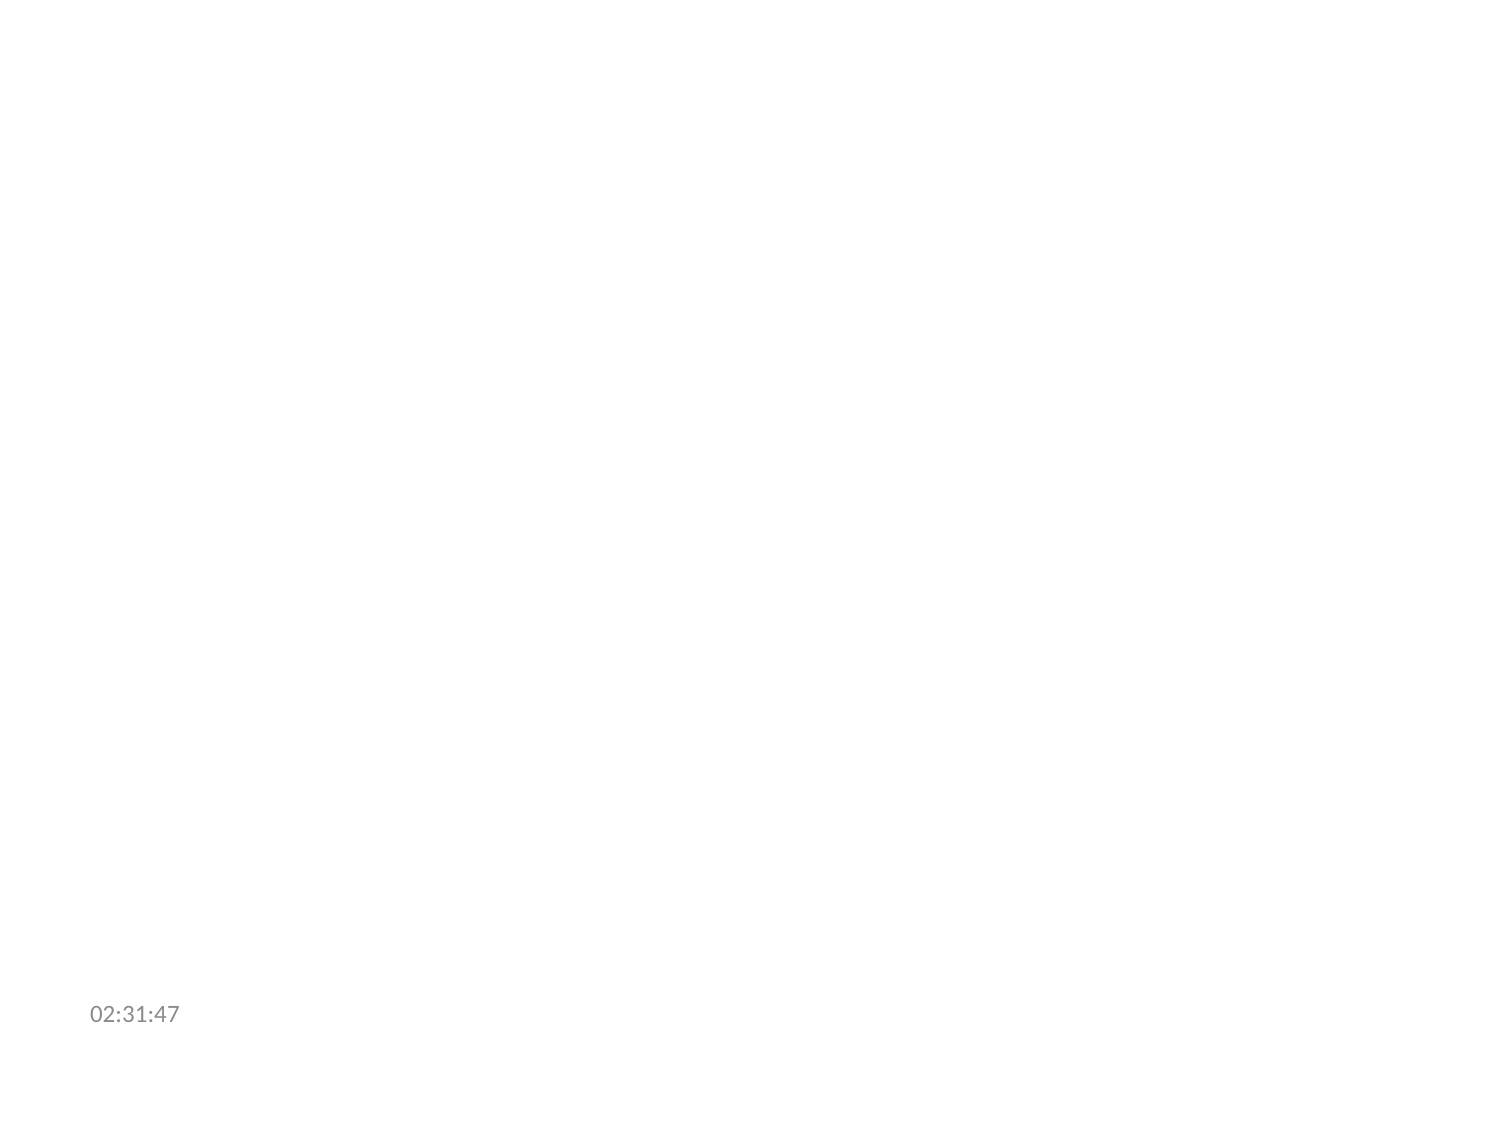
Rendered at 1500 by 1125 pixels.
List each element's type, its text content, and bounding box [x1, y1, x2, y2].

text_box 15:35:09 [75, 982, 425, 1043]
